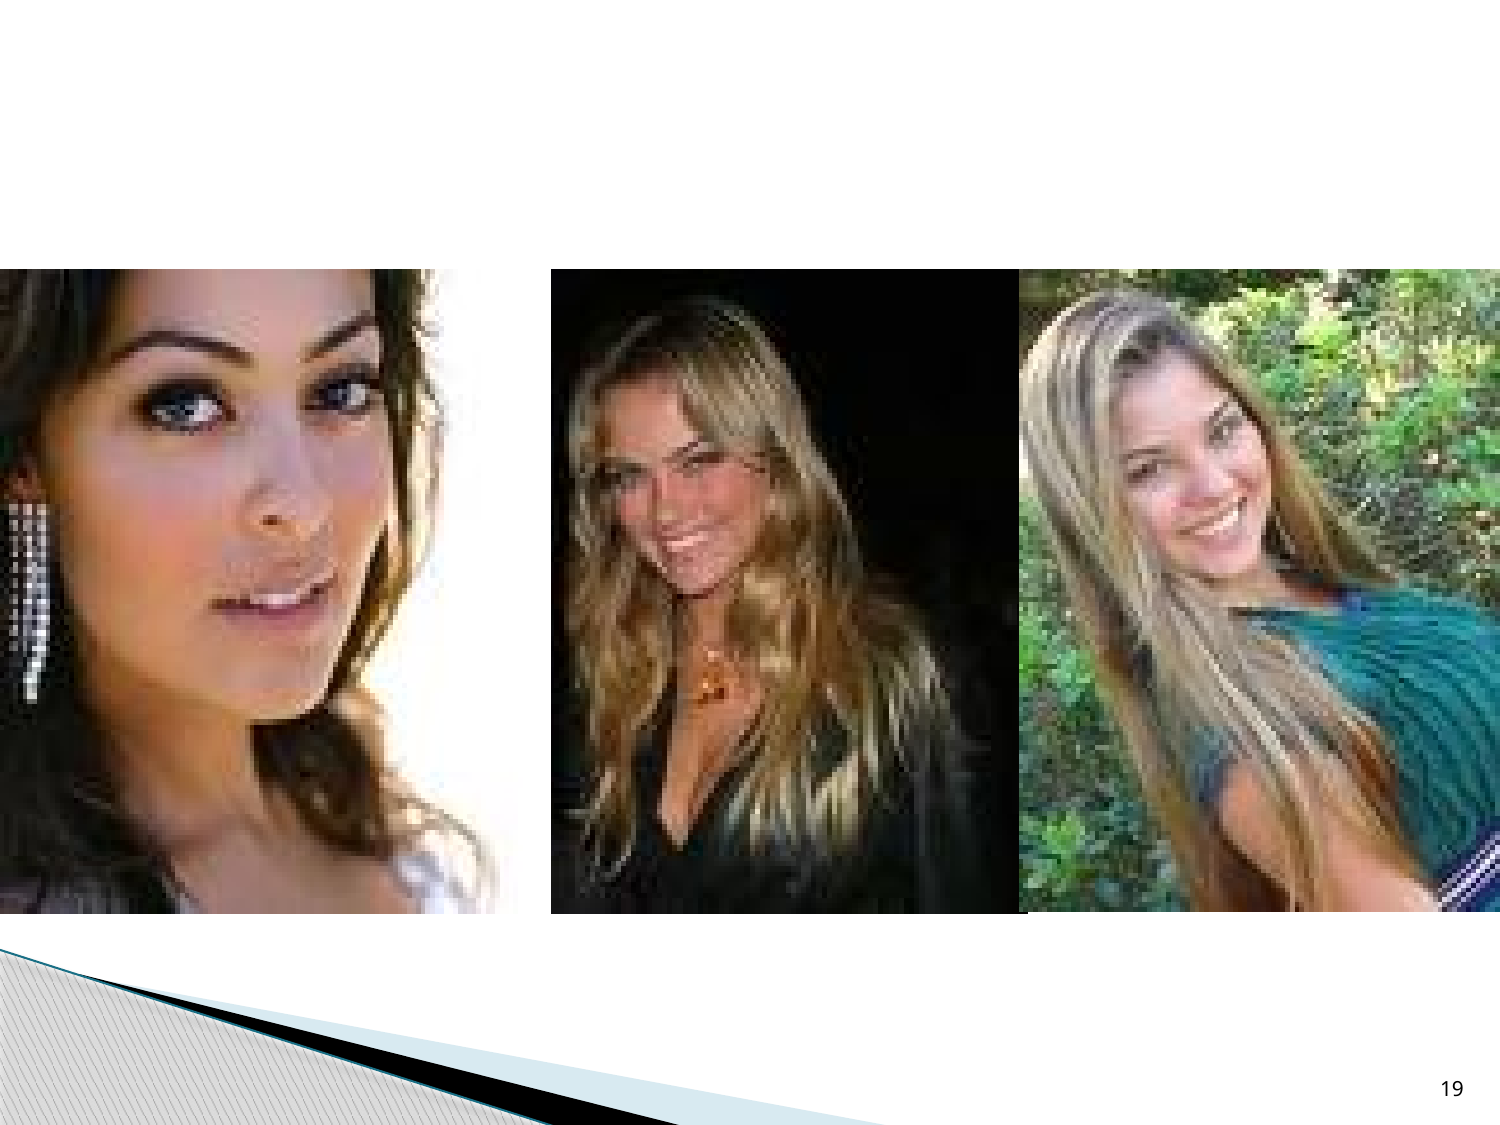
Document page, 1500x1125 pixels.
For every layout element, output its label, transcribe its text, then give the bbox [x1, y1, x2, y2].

slide_number 19 [1418, 1051, 1479, 1112]
picture [0, 269, 1500, 915]
